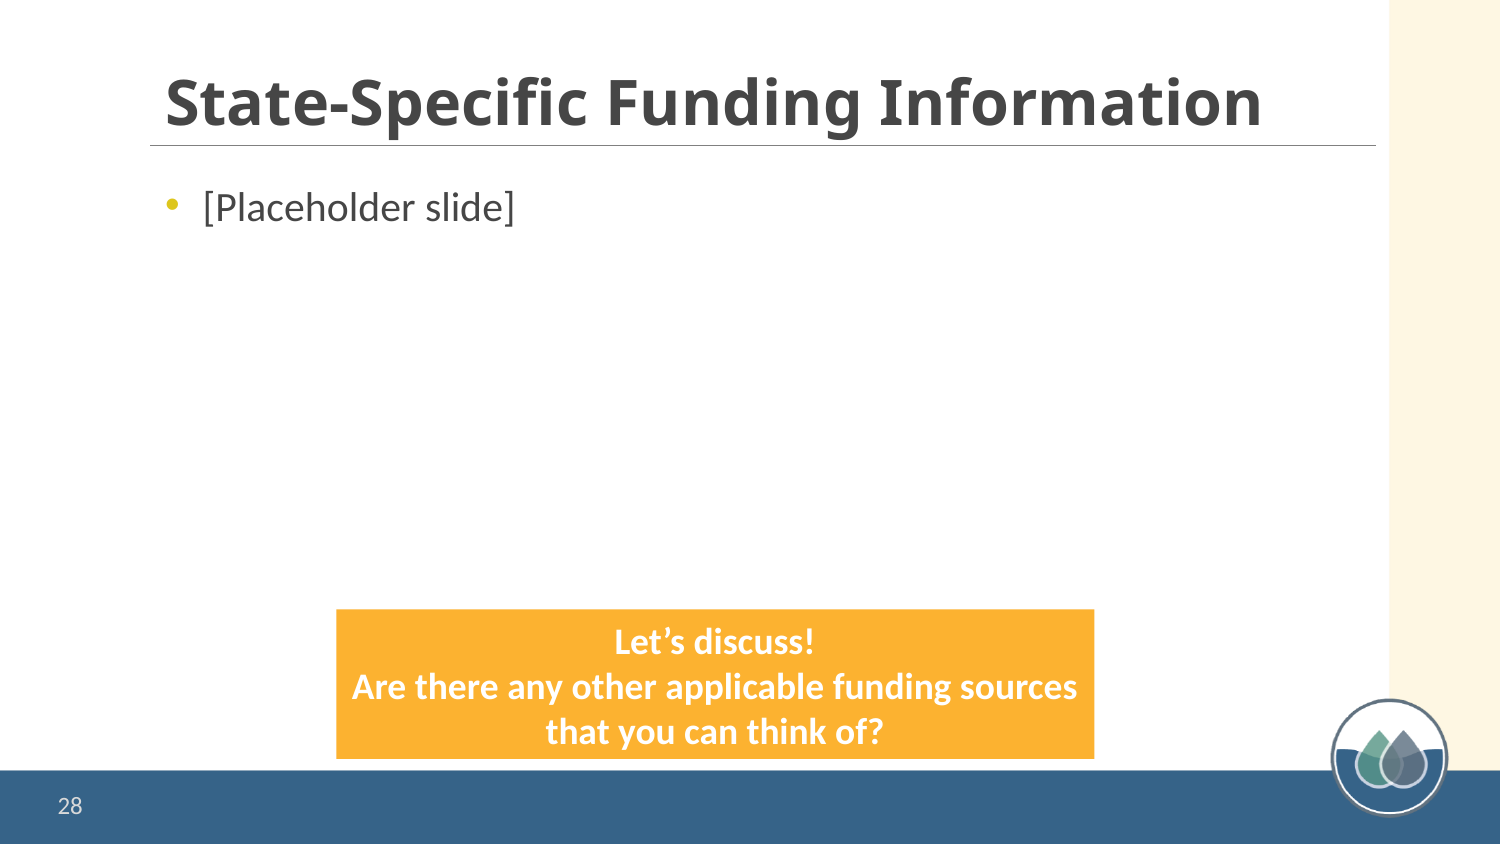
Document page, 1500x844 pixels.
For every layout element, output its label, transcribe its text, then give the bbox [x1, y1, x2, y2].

list [Placeholder slide] [150, 171, 1373, 760]
text_box Let’s discuss! Are there any other applicable funding sources that you can think of? [336, 609, 1095, 759]
slide_number 28 [16, 782, 124, 828]
title State-Specific Funding Information [150, 21, 1373, 146]
picture [0, 0, 1500, 844]
